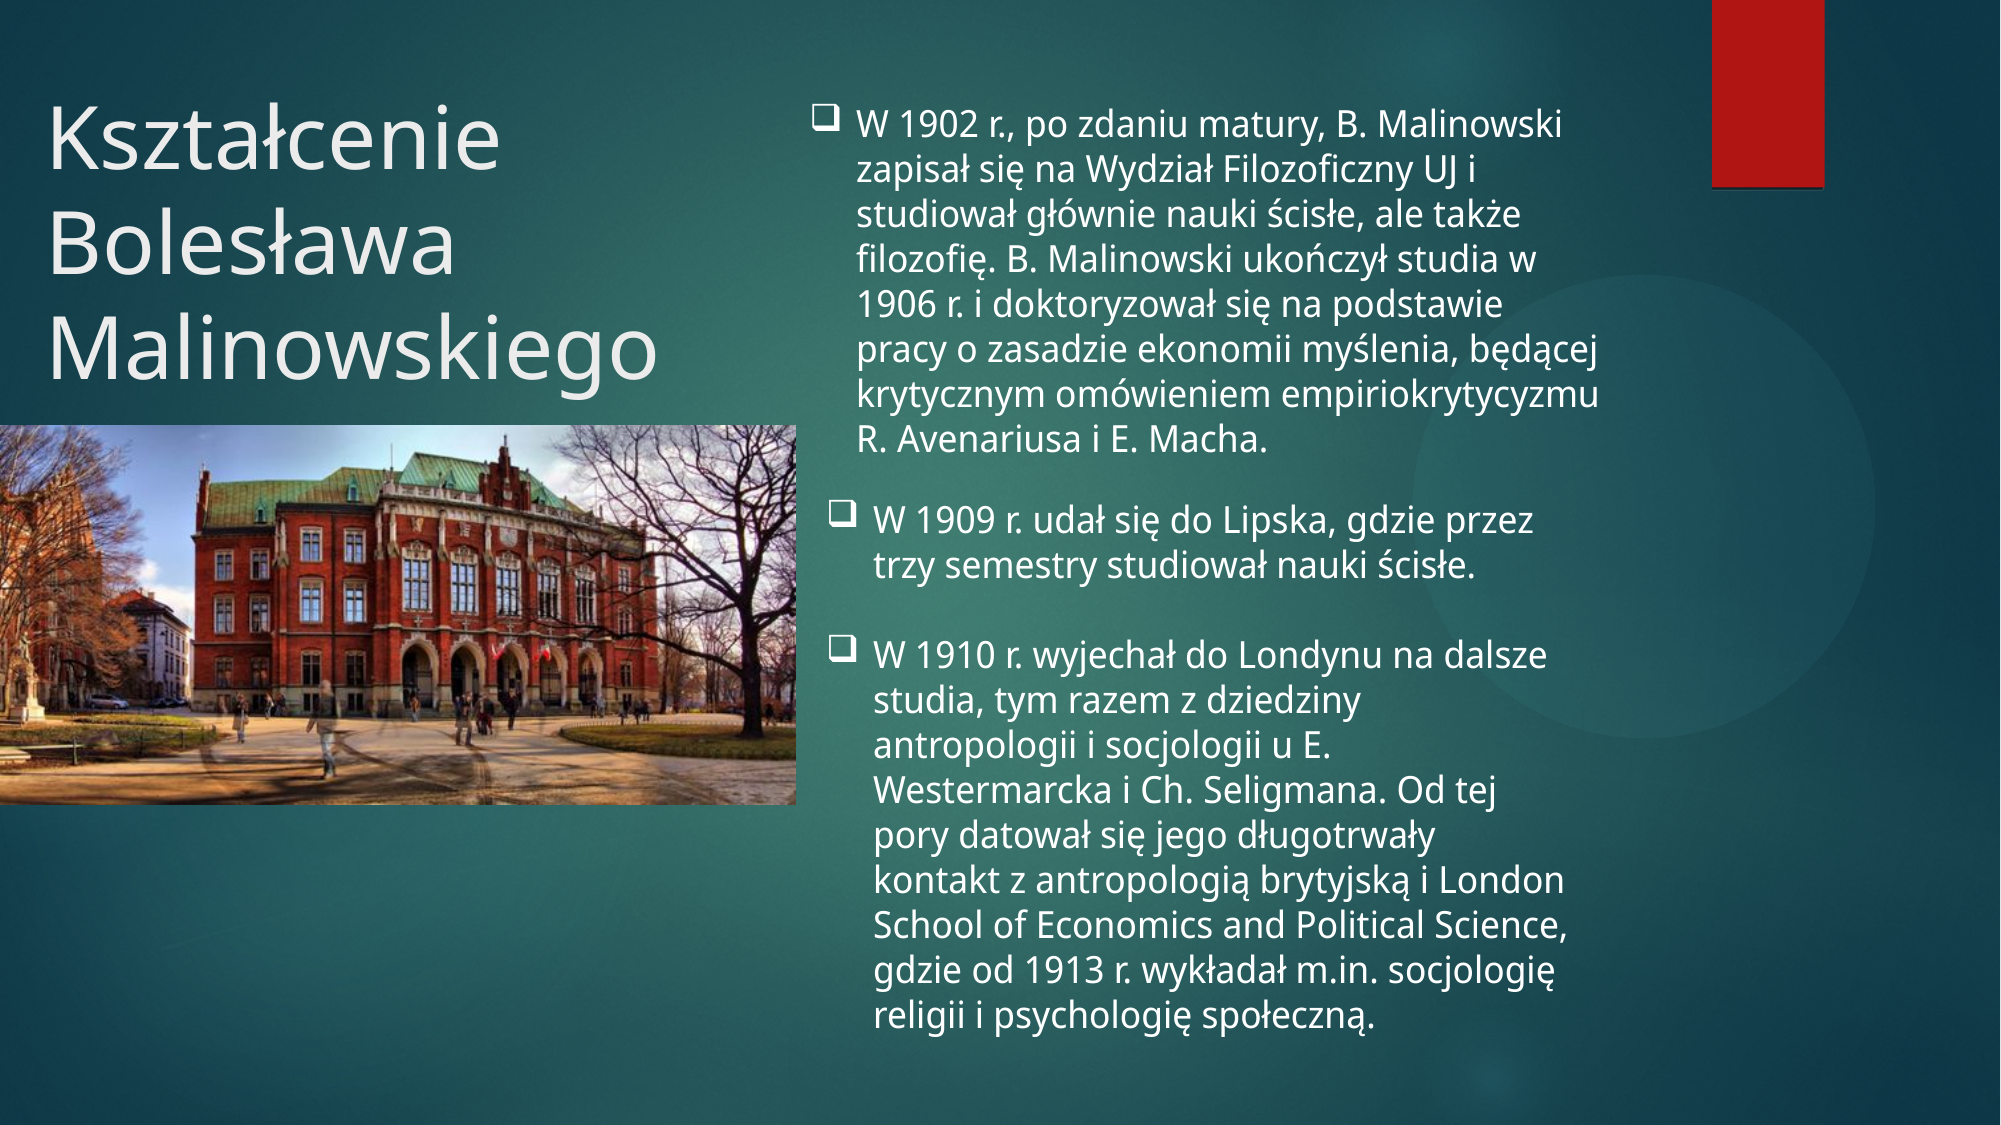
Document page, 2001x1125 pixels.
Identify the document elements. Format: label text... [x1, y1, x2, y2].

title Kształcenie Bolesława Malinowskiego [30, 74, 827, 408]
text_box W 1909 r. udał się do Lipska, gdzie przez trzy semestry studiował nauki ścisłe. W 1910 r. wyjechał do Londynu na dalsze studia, tym razem z dziedziny antropologii i socjologii u E. Westermarcka i Ch. Seligmana. Od tej pory datował się jego długotrwały kontakt z antropologią brytyjską i London School of Economics and Political Science, gdzie od 1913 r. wykładał m.in. socjologię religii i psychologię społeczną. [811, 488, 1588, 1044]
picture [0, 0, 2001, 1125]
text_box W 1902 r., po zdaniu matury, B. Malinowski zapisał się na Wydział Filozoficzny UJ i studiował głównie nauki ścisłe, ale także filozofię. B. Malinowski ukończył studia w 1906 r. i doktoryzował się na podstawie pracy o zasadzie ekonomii myślenia, będącej krytycznym omówieniem empiriokrytycyzmu R. Avenariusa i E. Macha. [794, 92, 1620, 468]
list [0, 425, 797, 805]
